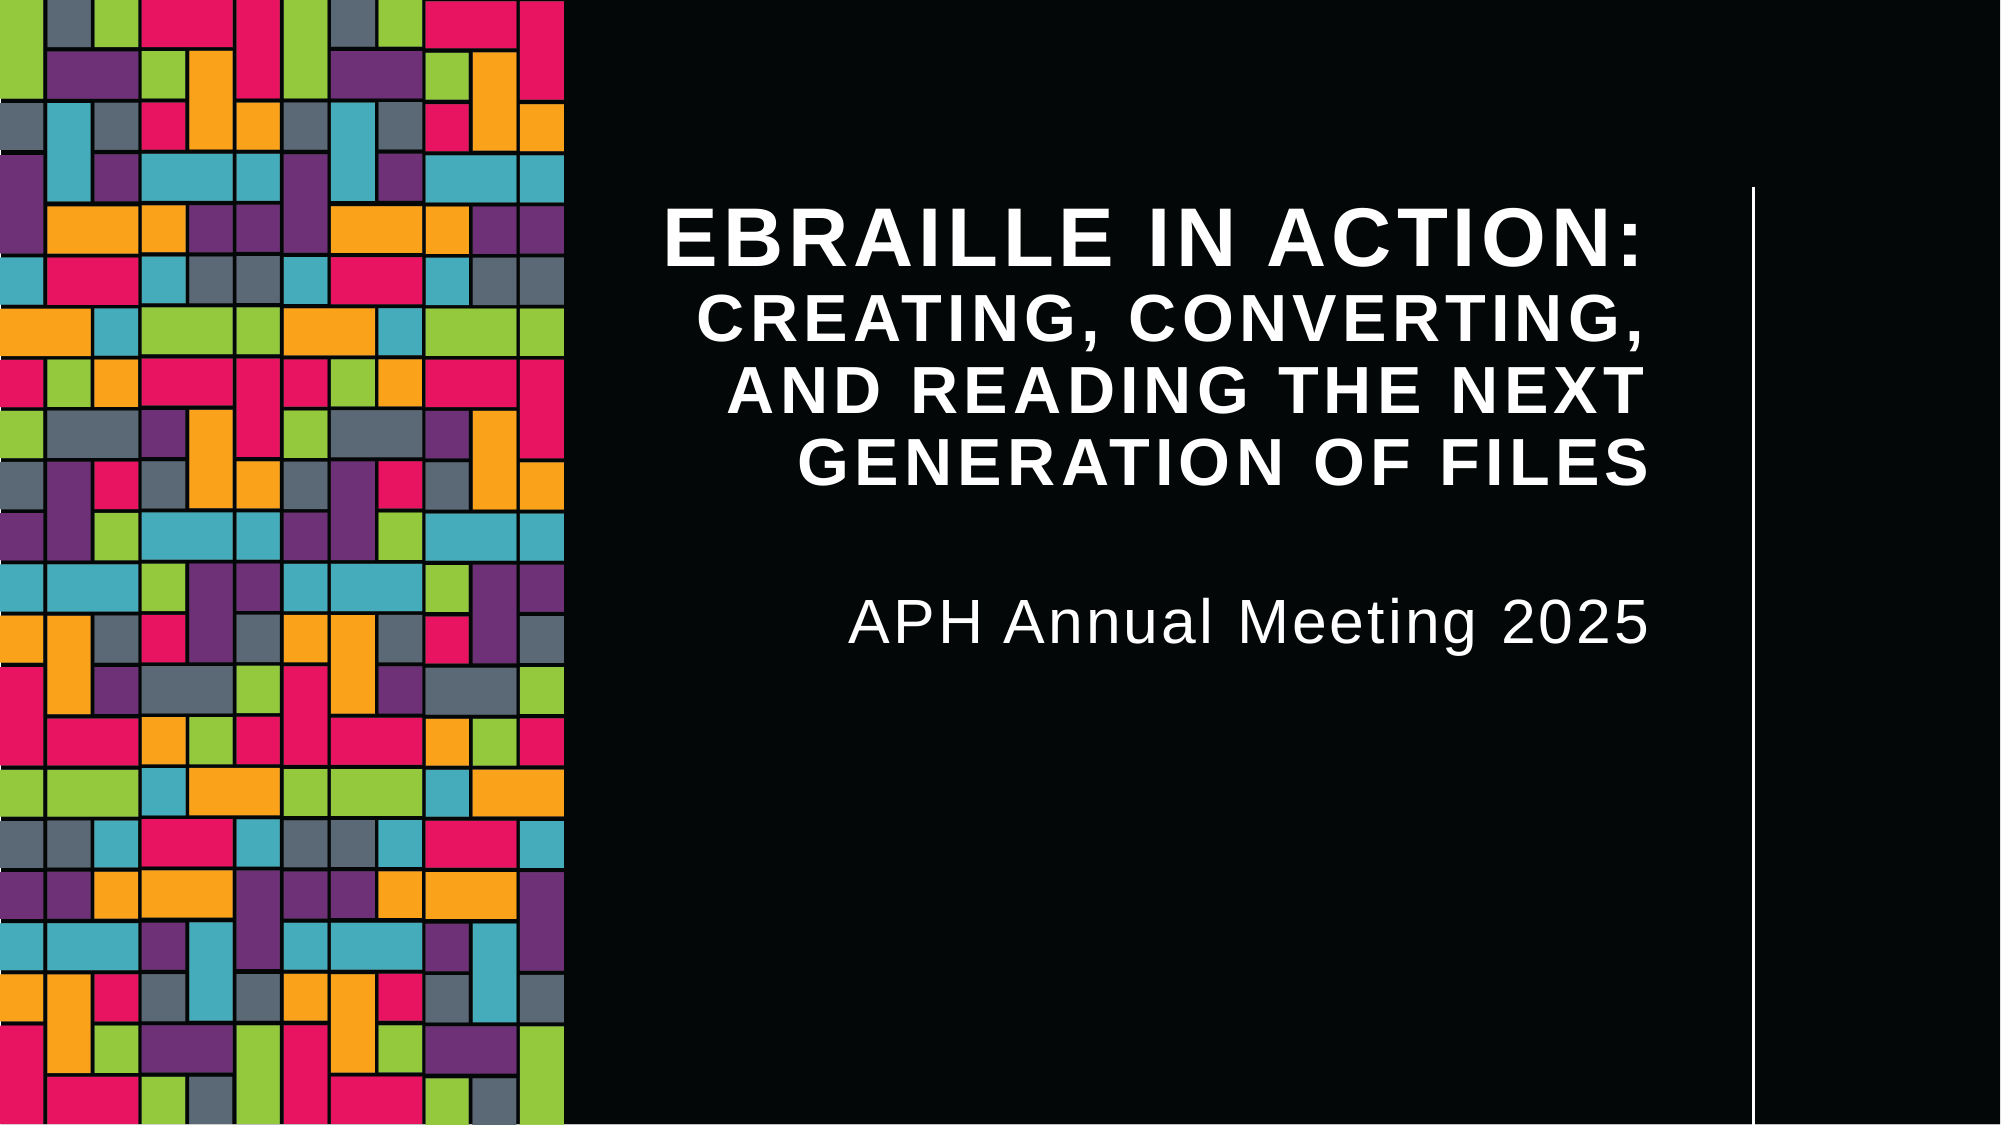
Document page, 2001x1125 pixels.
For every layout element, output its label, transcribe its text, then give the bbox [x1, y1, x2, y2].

subtitle APH Annual Meeting 2025 [677, 582, 1666, 668]
title eBraille in Action: Creating, Converting, and Reading the Next Generation of Files [616, 186, 1666, 531]
picture [0, 0, 2001, 1125]
